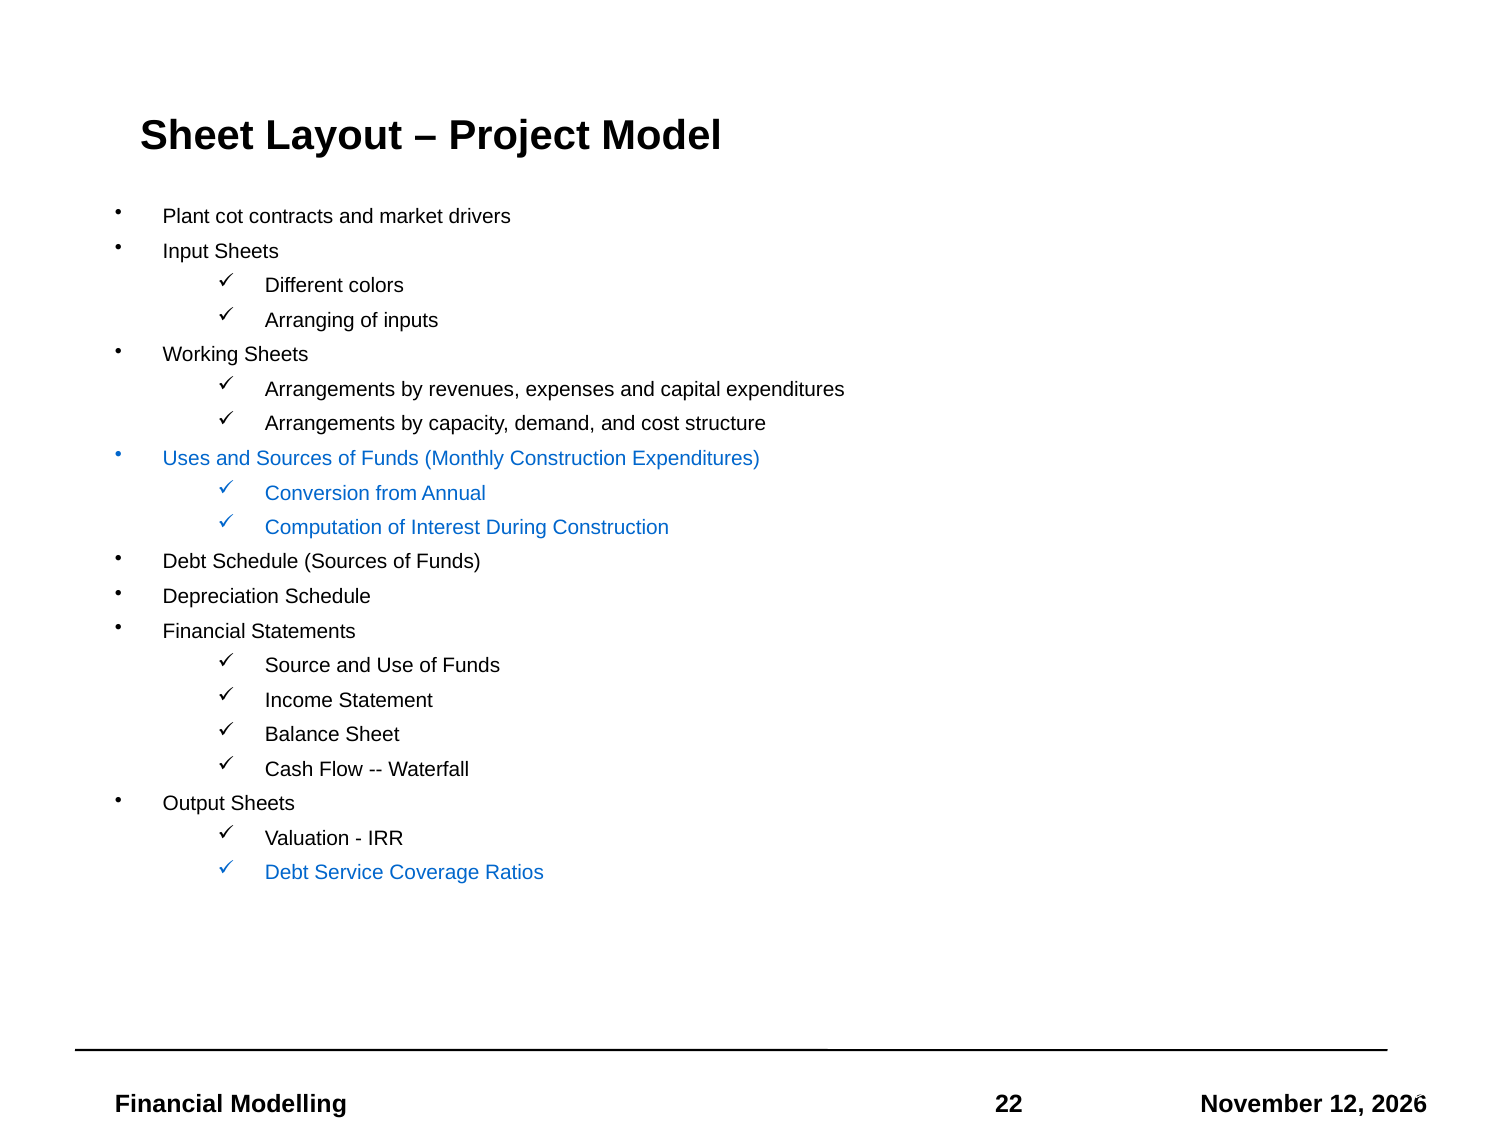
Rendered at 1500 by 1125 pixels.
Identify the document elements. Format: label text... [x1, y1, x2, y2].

list Plant cot contracts and market drivers Input Sheets Different colors Arranging of inputs Working Sheets Arrangements by revenues, expenses and capital expenditures Arrangements by capacity, demand, and cost structure Uses and Sources of Funds (Monthly Construction Expenditures) Conversion from Annual Computation of Interest During Construction Debt Schedule (Sources of Funds) Depreciation Schedule Financial Statements Source and Use of Funds Income Statement Balance Sheet Cash Flow -- Waterfall Output Sheets Valuation - IRR Debt Service Coverage Ratios [99, 199, 1413, 1026]
title Sheet Layout – Project Model [124, 99, 1413, 199]
